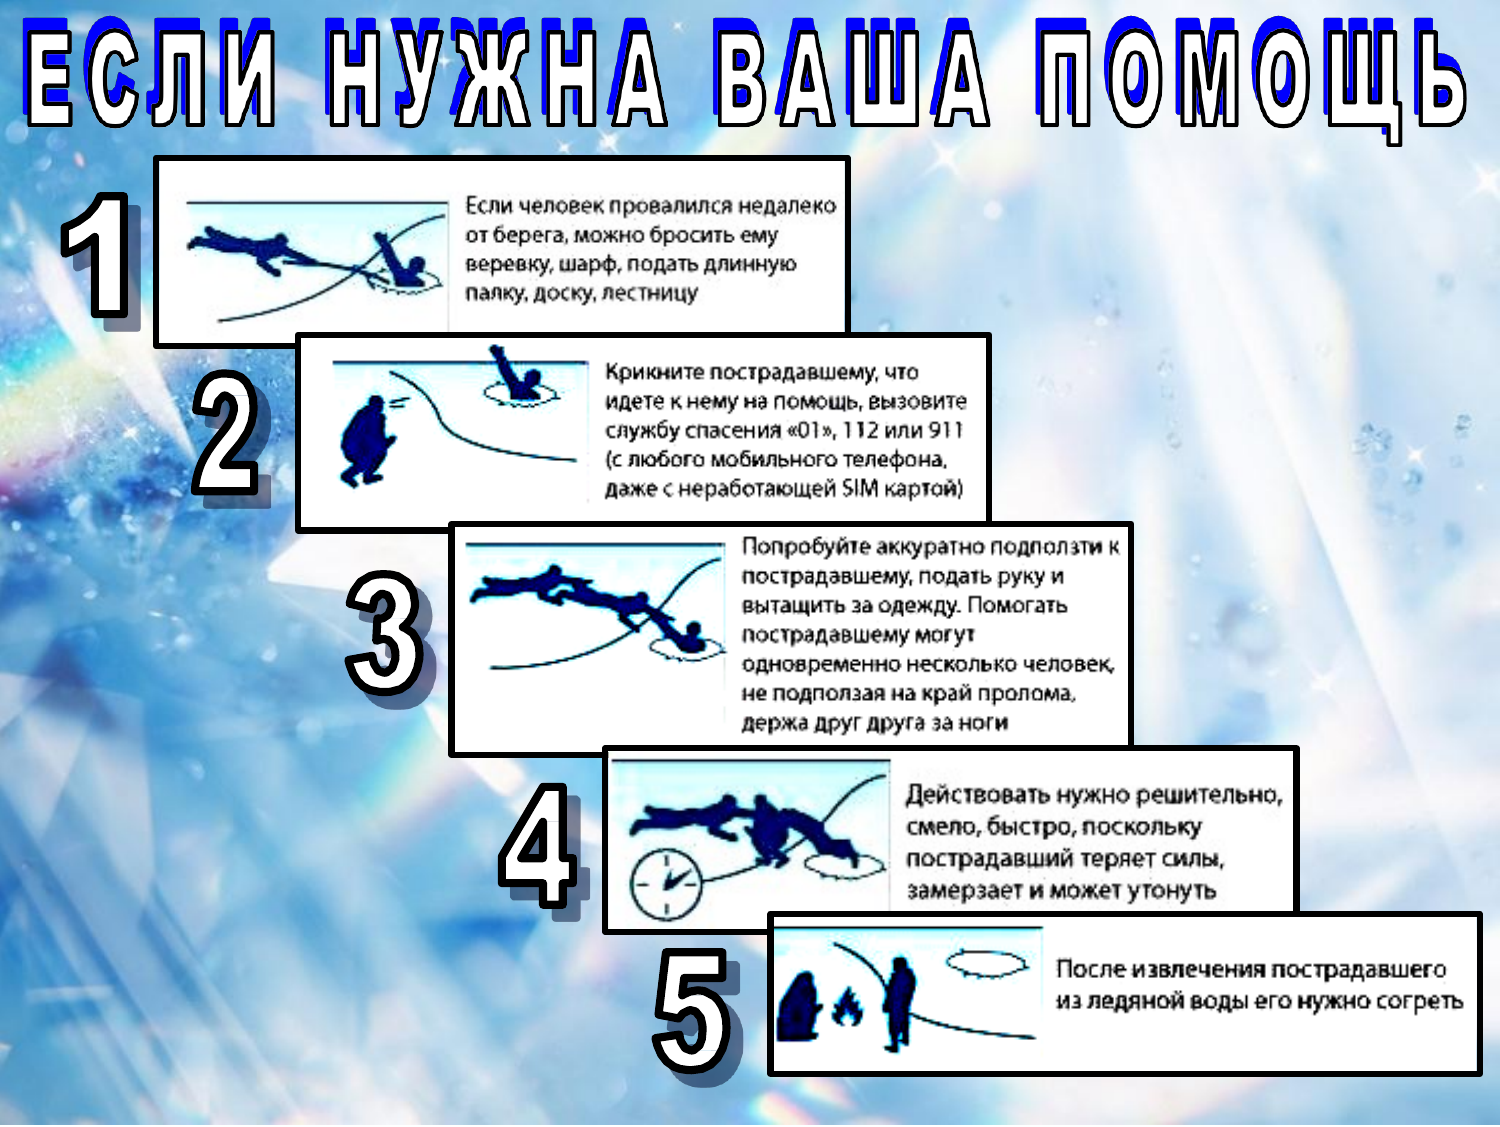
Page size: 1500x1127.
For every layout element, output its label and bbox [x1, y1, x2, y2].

text_box [156, 157, 848, 347]
text_box [509, 795, 591, 922]
text_box [202, 381, 272, 509]
text_box [297, 334, 990, 531]
text_box [605, 748, 1297, 932]
text_box [451, 523, 1132, 755]
text_box [663, 960, 744, 1088]
text_box [27, 28, 1467, 147]
picture [0, 0, 1500, 1125]
text_box [356, 582, 437, 710]
text_box [72, 204, 141, 332]
text_box [770, 913, 1480, 1074]
text_box [501, 786, 573, 905]
text_box [348, 574, 420, 693]
text_box [64, 196, 124, 315]
text_box [22, 15, 1463, 135]
text_box [194, 373, 255, 492]
text_box [655, 952, 727, 1071]
